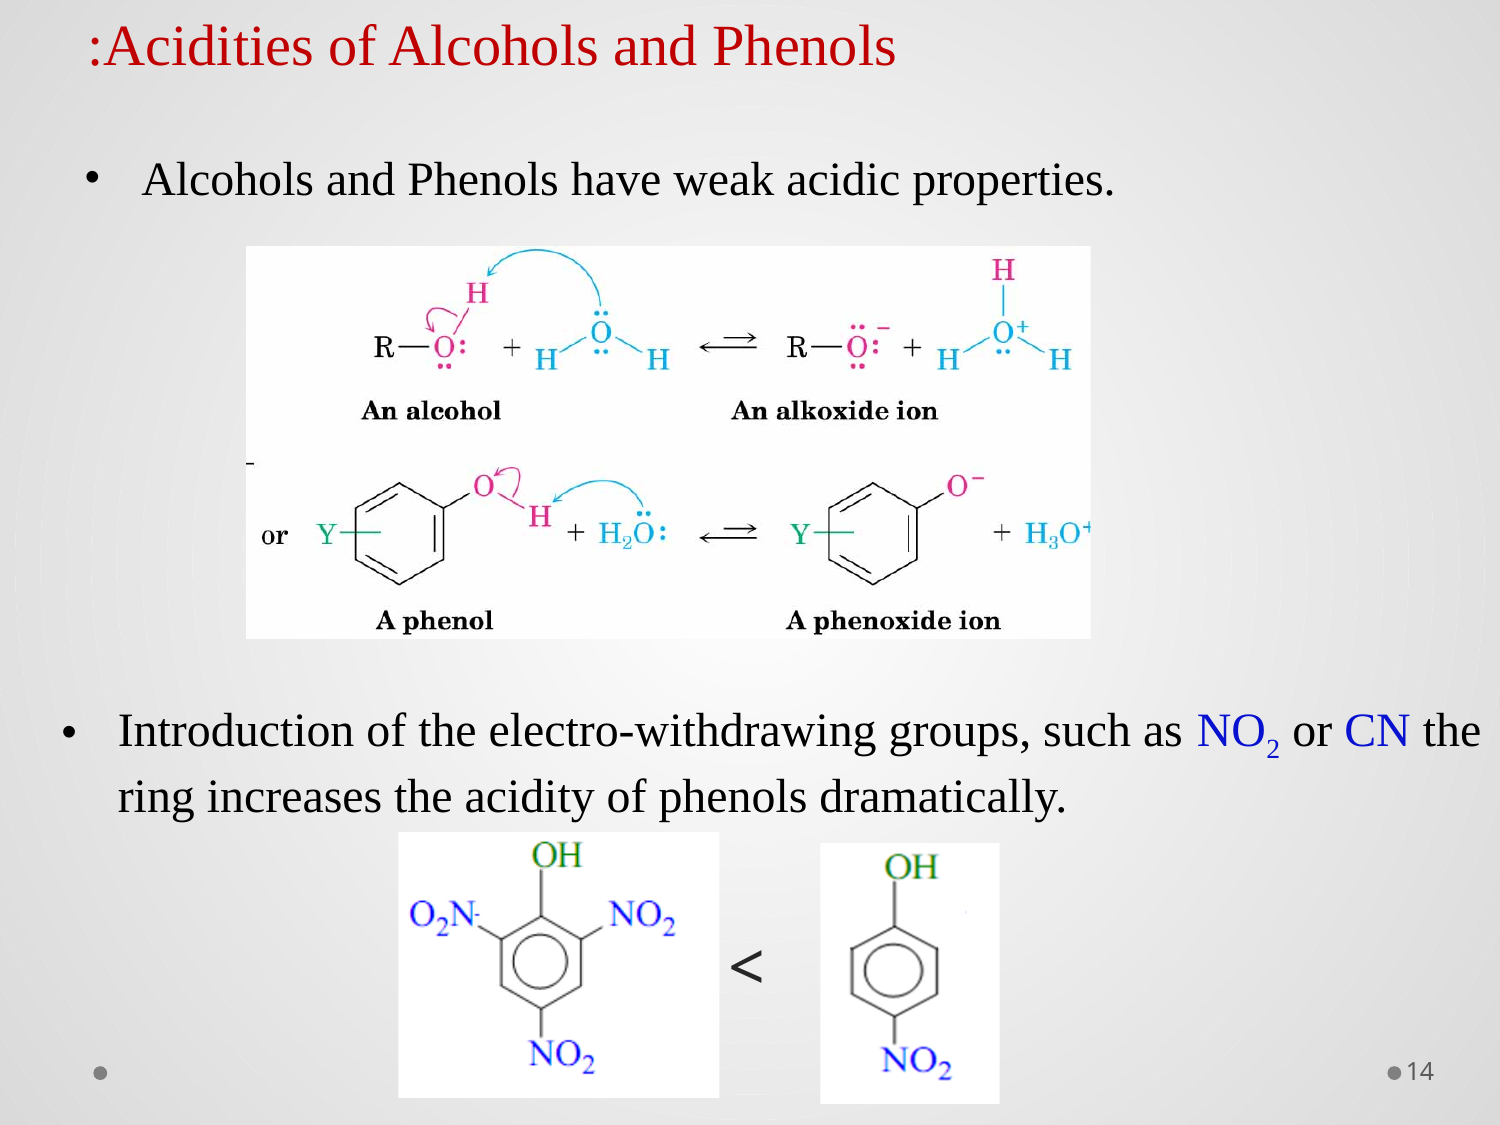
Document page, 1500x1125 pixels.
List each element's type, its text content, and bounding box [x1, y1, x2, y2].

picture [398, 831, 720, 1098]
slide_number 14 [1401, 1042, 1494, 1103]
text_box Acidities of Alcohols and Phenols: [72, 0, 913, 85]
text_box Alcohols and Phenols have weak acidic properties. [70, 140, 1287, 213]
text_box > [724, 913, 780, 1009]
text_box Introduction of the electro-withdrawing groups, such as NO2 or CN the ring increases the acidity of phenols dramatically. [46, 691, 1500, 829]
picture [245, 245, 1091, 639]
picture [820, 843, 1000, 1104]
